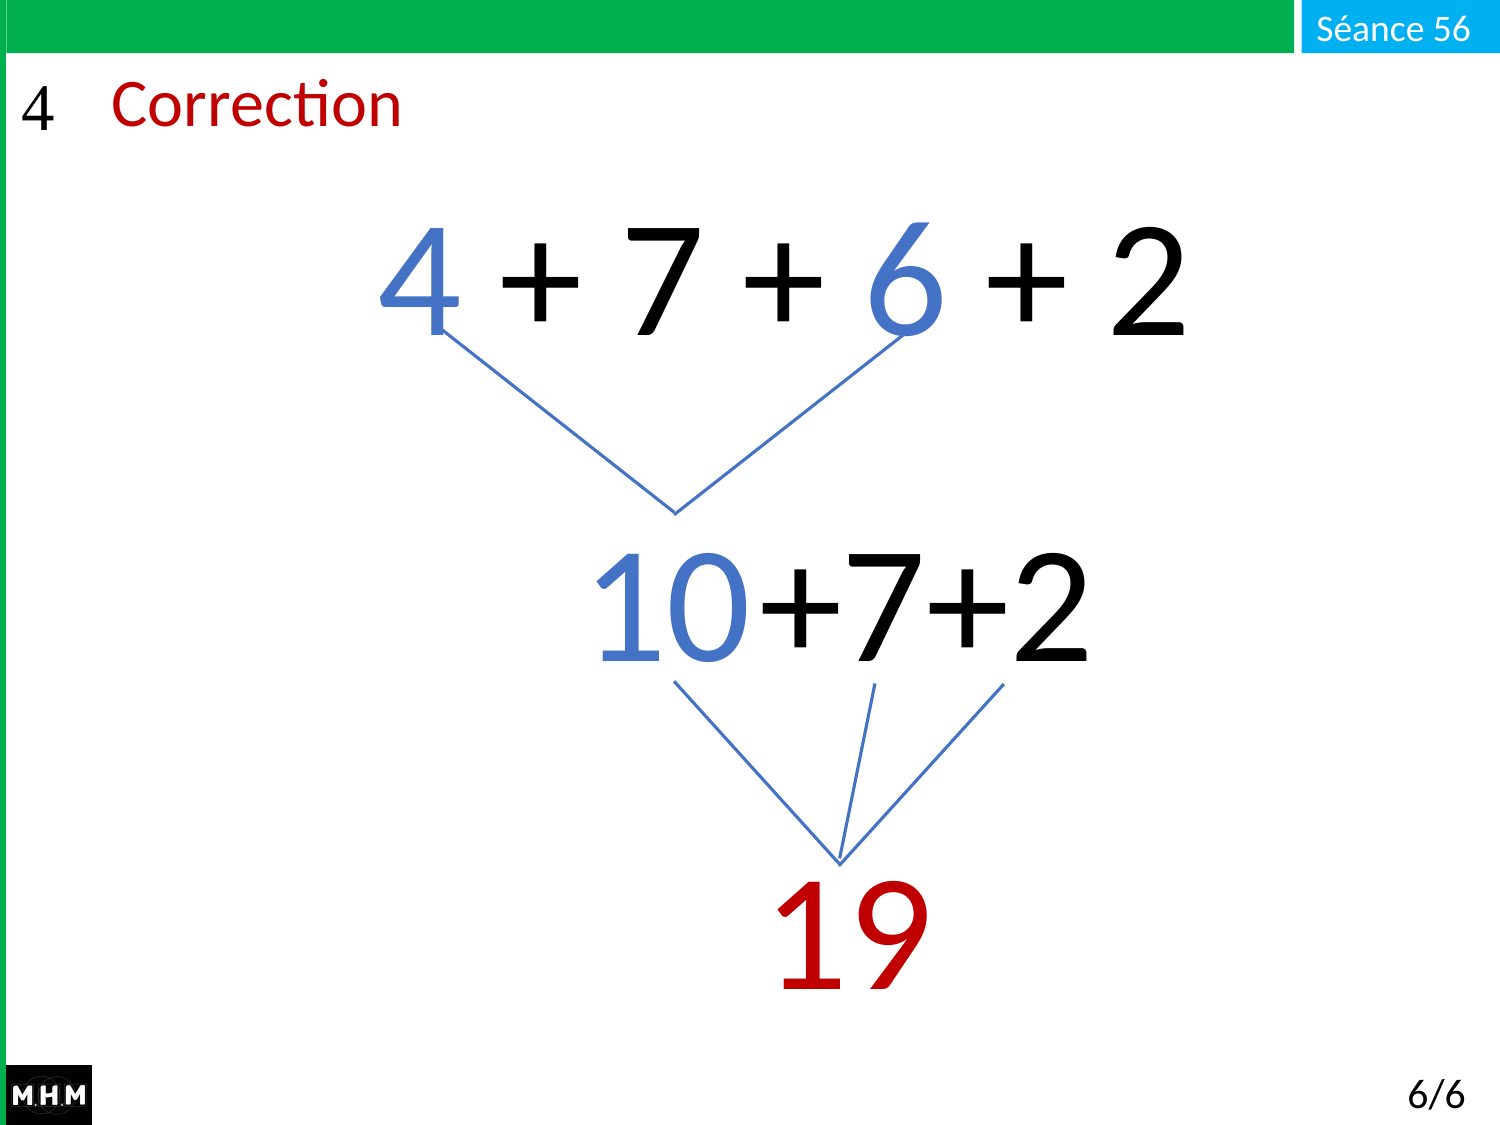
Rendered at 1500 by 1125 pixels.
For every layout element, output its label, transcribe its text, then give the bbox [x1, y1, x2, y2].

title Correction [96, 60, 1391, 150]
text_box +7+2 [744, 487, 1160, 702]
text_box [442, 330, 906, 515]
picture [6, 1065, 92, 1125]
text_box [839, 683, 875, 859]
text_box 4 + 7 + 6 + 2 [362, 160, 1272, 376]
text_box 10 [567, 515, 744, 702]
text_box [674, 681, 1004, 866]
text_box 19 [749, 866, 970, 1030]
list 6/6 [1373, 1064, 1500, 1125]
